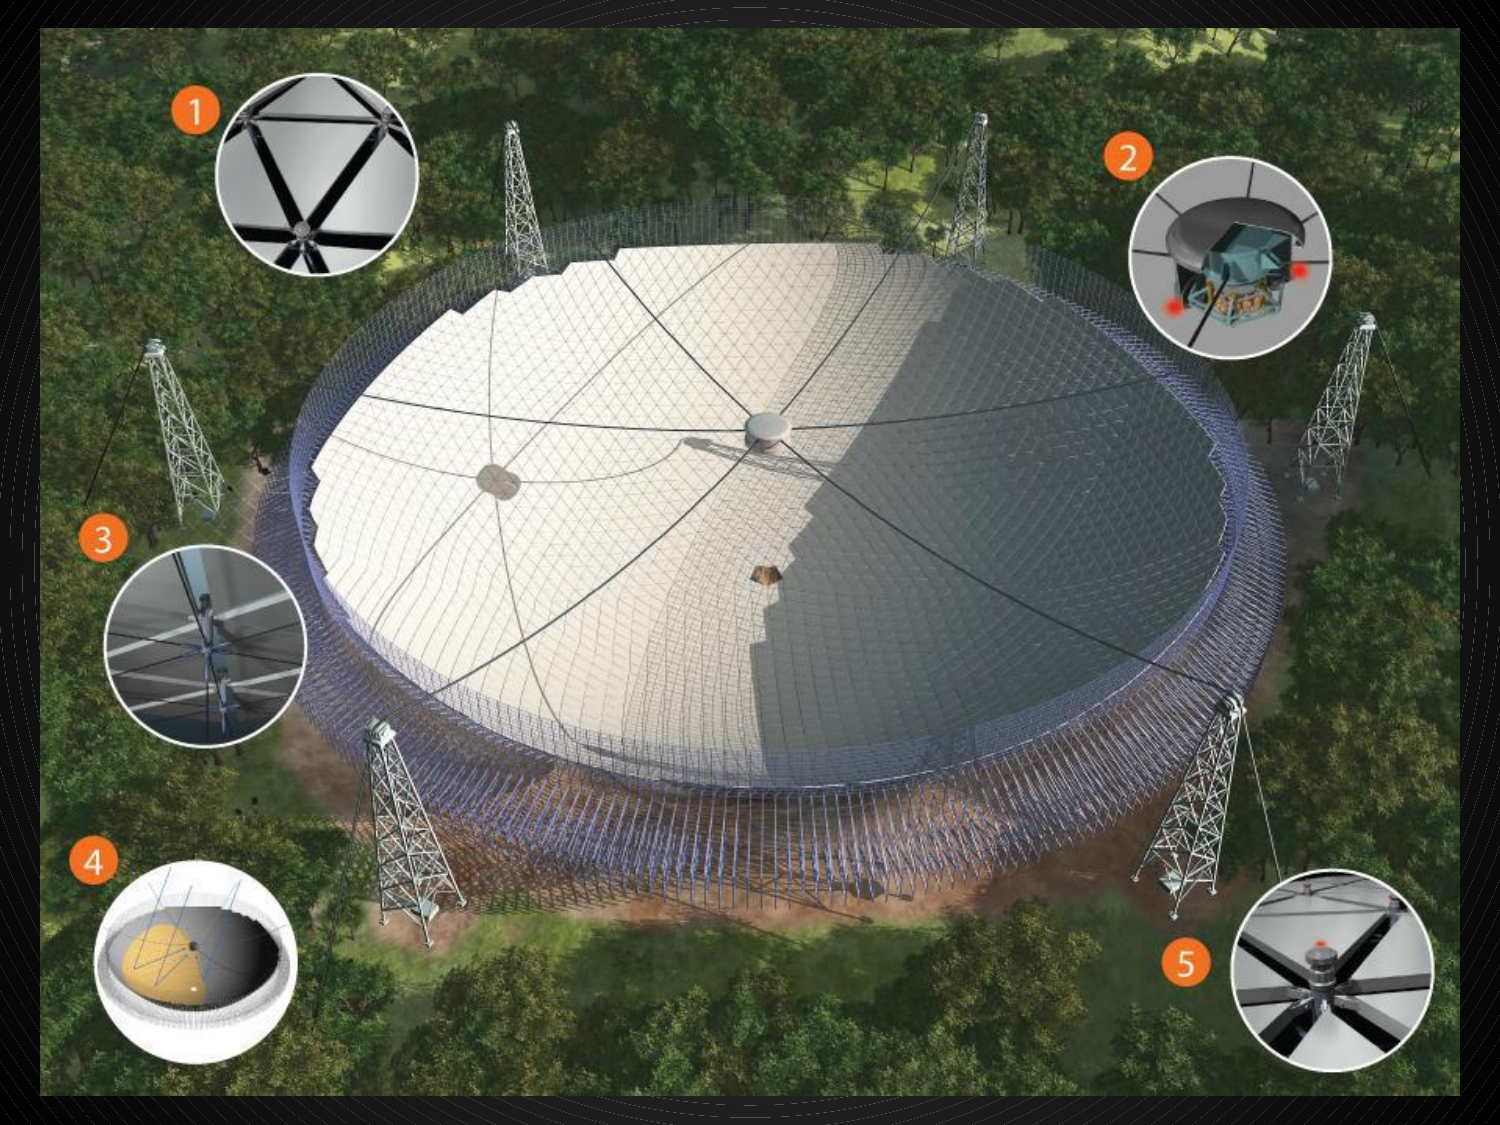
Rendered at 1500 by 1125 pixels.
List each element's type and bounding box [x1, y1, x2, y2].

picture [40, 28, 1460, 1097]
